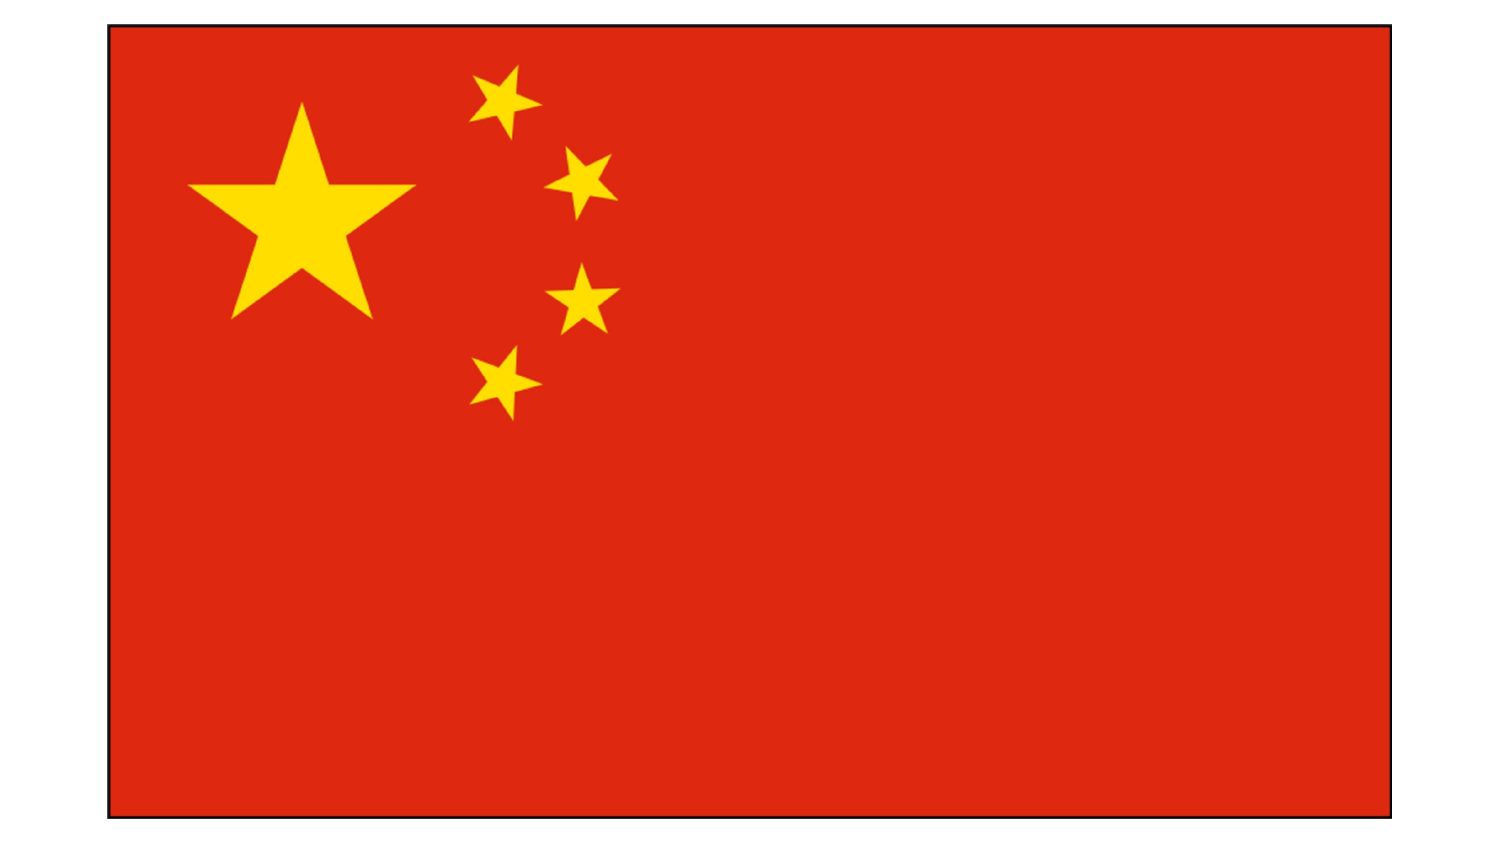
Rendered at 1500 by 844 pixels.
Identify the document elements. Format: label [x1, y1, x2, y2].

picture [107, 24, 1393, 819]
